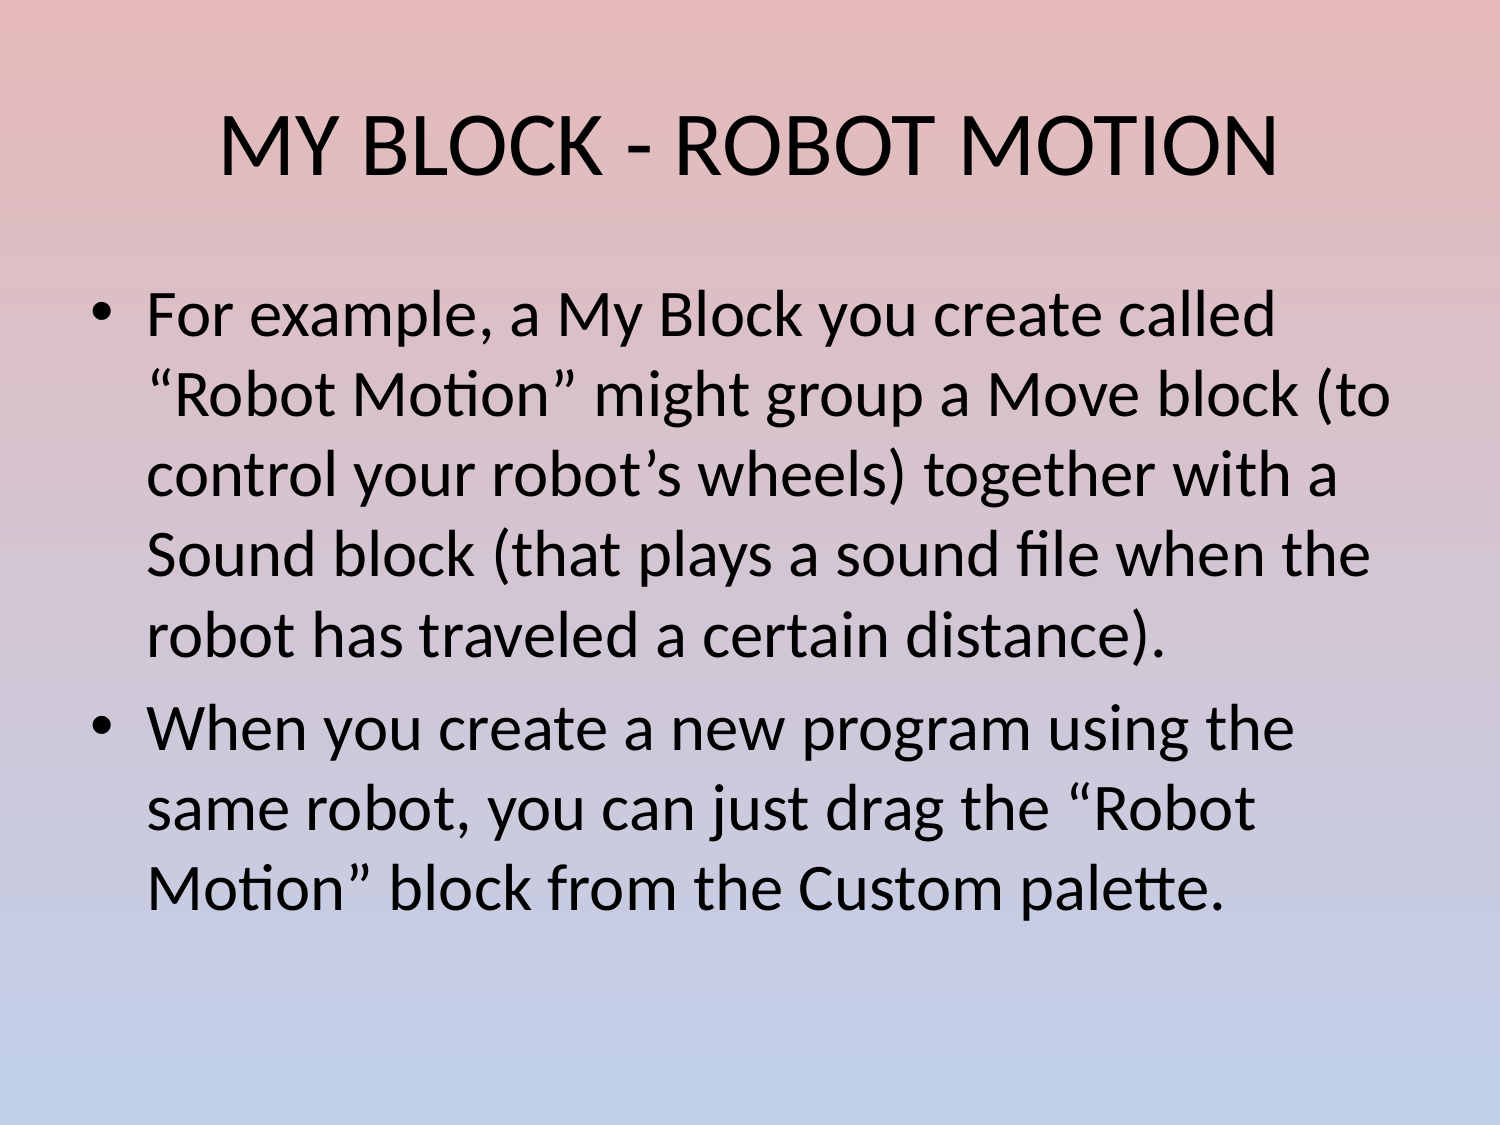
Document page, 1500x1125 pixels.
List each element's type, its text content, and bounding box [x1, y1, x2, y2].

list For example, a My Block you create called “Robot Motion” might group a Move block (to control your robot’s wheels) together with a Sound block (that plays a sound file when the robot has traveled a certain distance). When you create a new program using the same robot, you can just drag the “Robot Motion” block from the Custom palette. [75, 262, 1425, 1005]
title MY BLOCK - ROBOT MOTION [75, 45, 1425, 233]
